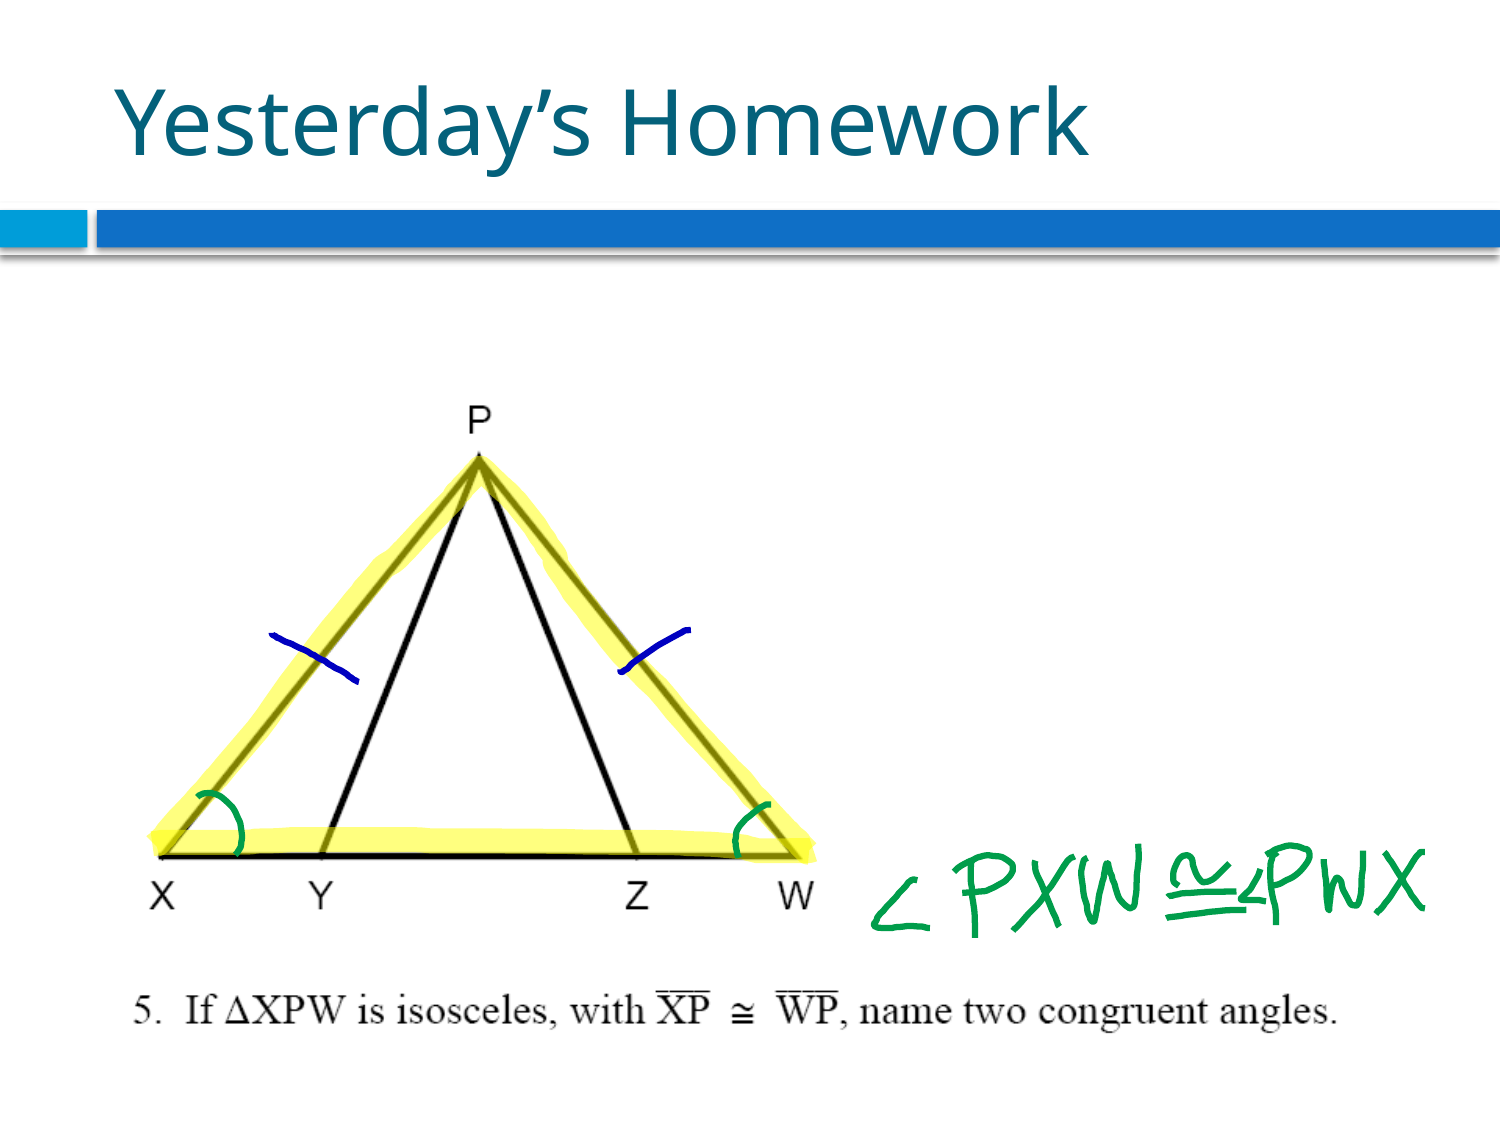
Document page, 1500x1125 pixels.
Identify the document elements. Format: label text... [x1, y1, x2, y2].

text_box [1383, 851, 1402, 878]
title Yesterday’s Homework [99, 37, 1438, 200]
picture [112, 399, 1351, 1041]
text_box [1375, 851, 1425, 915]
text_box [1402, 879, 1426, 910]
text_box [1356, 850, 1364, 907]
